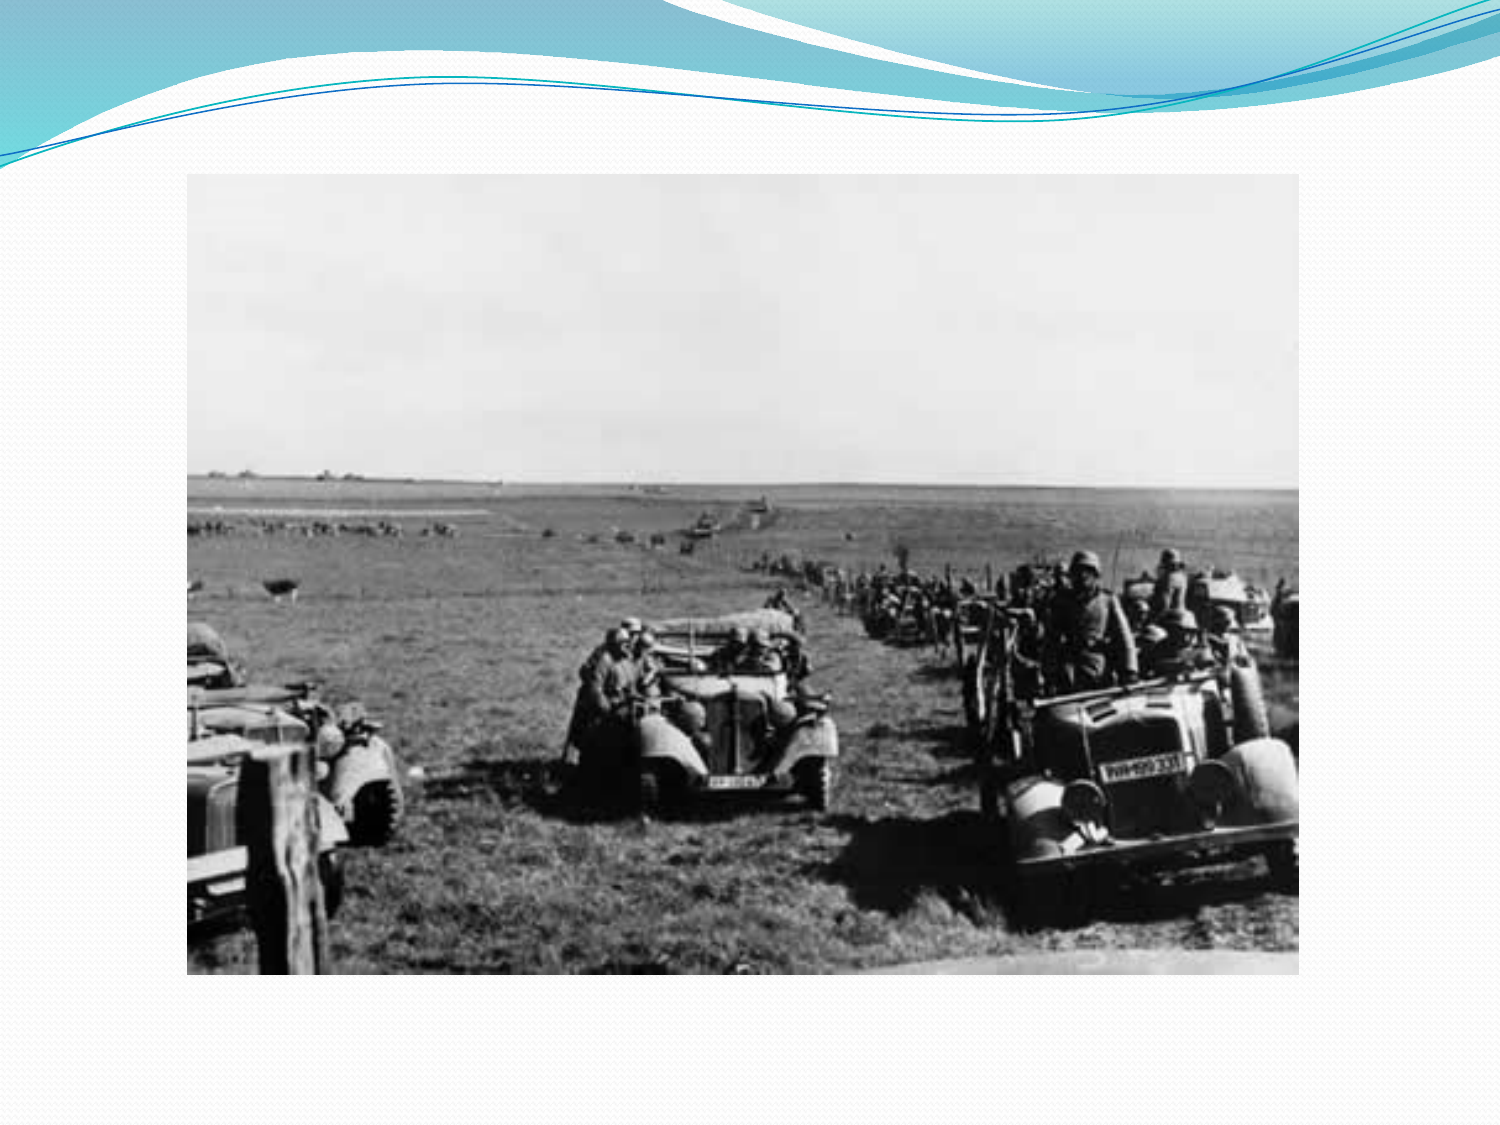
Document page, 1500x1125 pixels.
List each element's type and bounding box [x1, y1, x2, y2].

picture [187, 174, 1299, 976]
